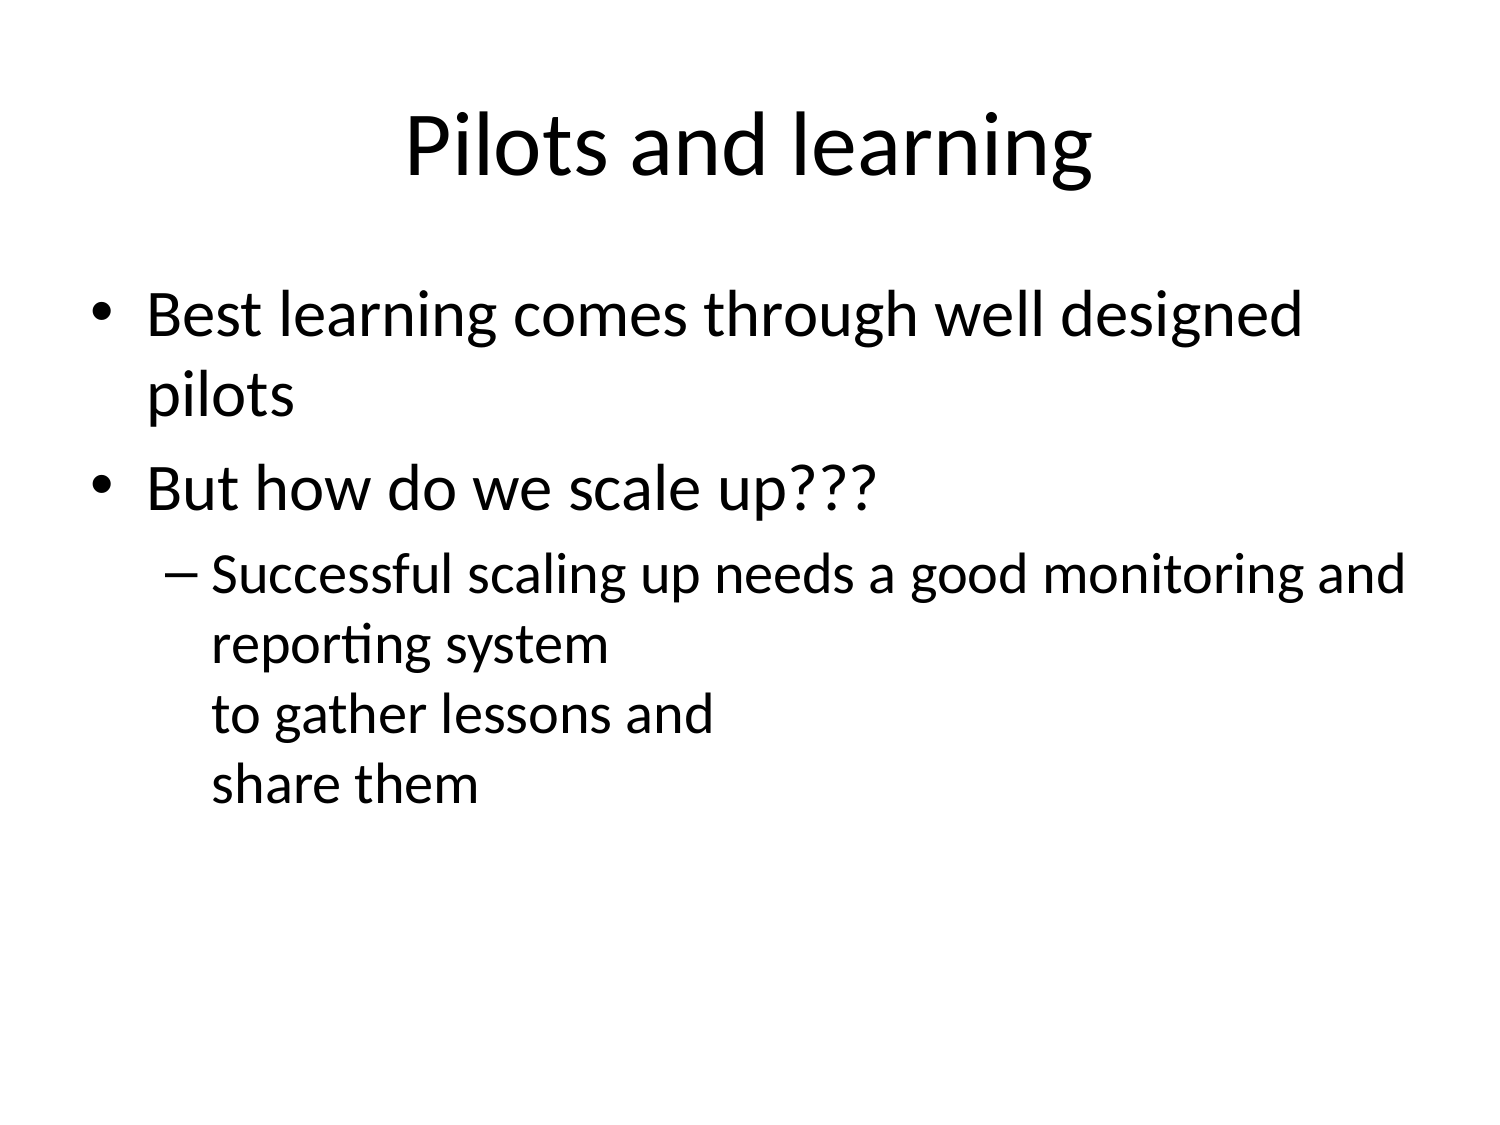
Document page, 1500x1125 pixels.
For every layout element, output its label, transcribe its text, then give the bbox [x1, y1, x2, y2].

title Pilots and learning [75, 45, 1425, 233]
list Best learning comes through well designed pilots But how do we scale up??? Successful scaling up needs a good monitoring and reporting system to gather lessons and share them [75, 262, 1425, 1005]
